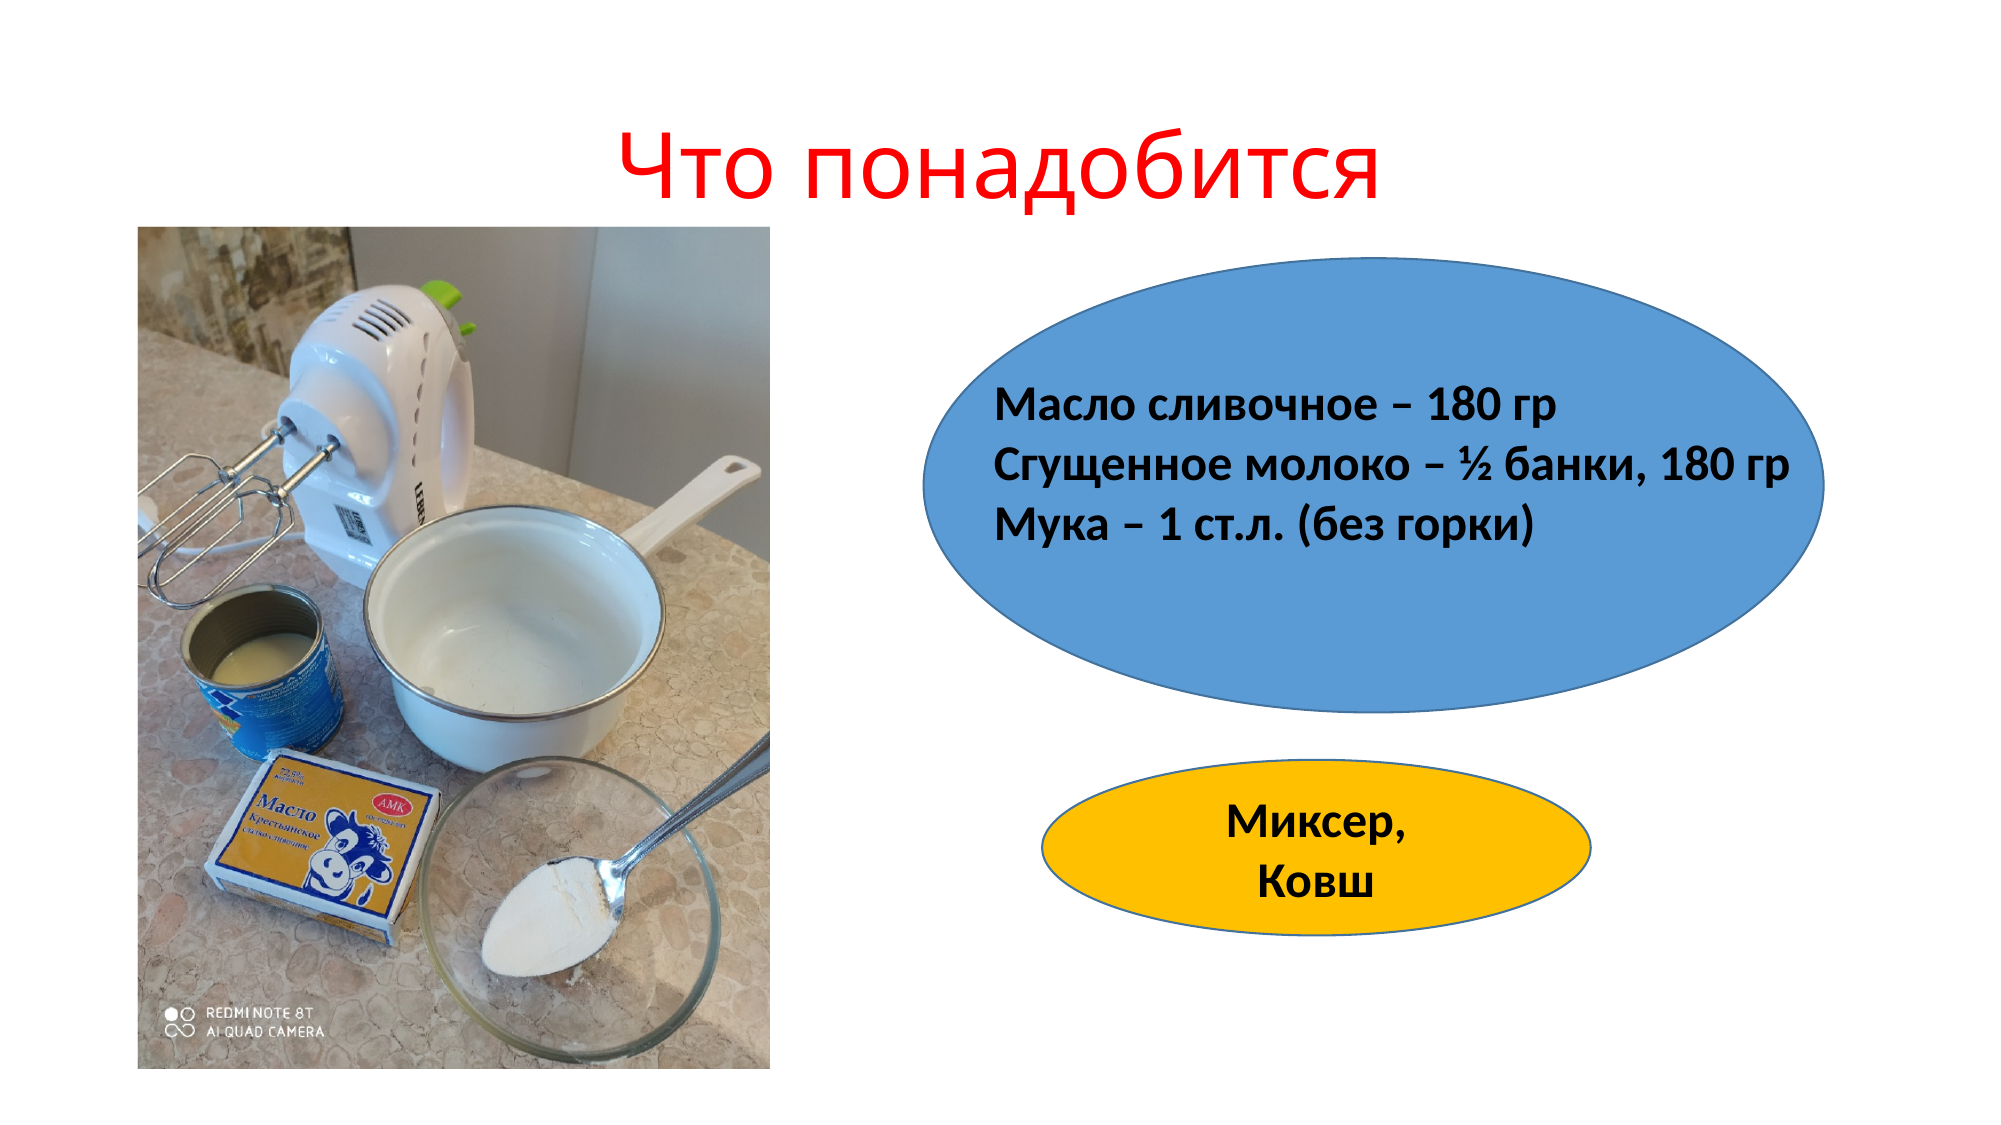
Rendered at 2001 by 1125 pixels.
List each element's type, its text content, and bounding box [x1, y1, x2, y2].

title Что понадобится [137, 59, 1863, 278]
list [32, 331, 875, 964]
text_box [992, 278, 1755, 363]
picture [138, 964, 770, 1068]
text_box Миксер, Ковш [1041, 758, 1592, 937]
text_box [922, 375, 1802, 714]
picture [138, 228, 770, 331]
text_box Масло сливочное – 180 гр Сгущенное молоко – ½ банки, 180 гр Мука – 1 ст.л. (без горки) [978, 363, 1824, 558]
